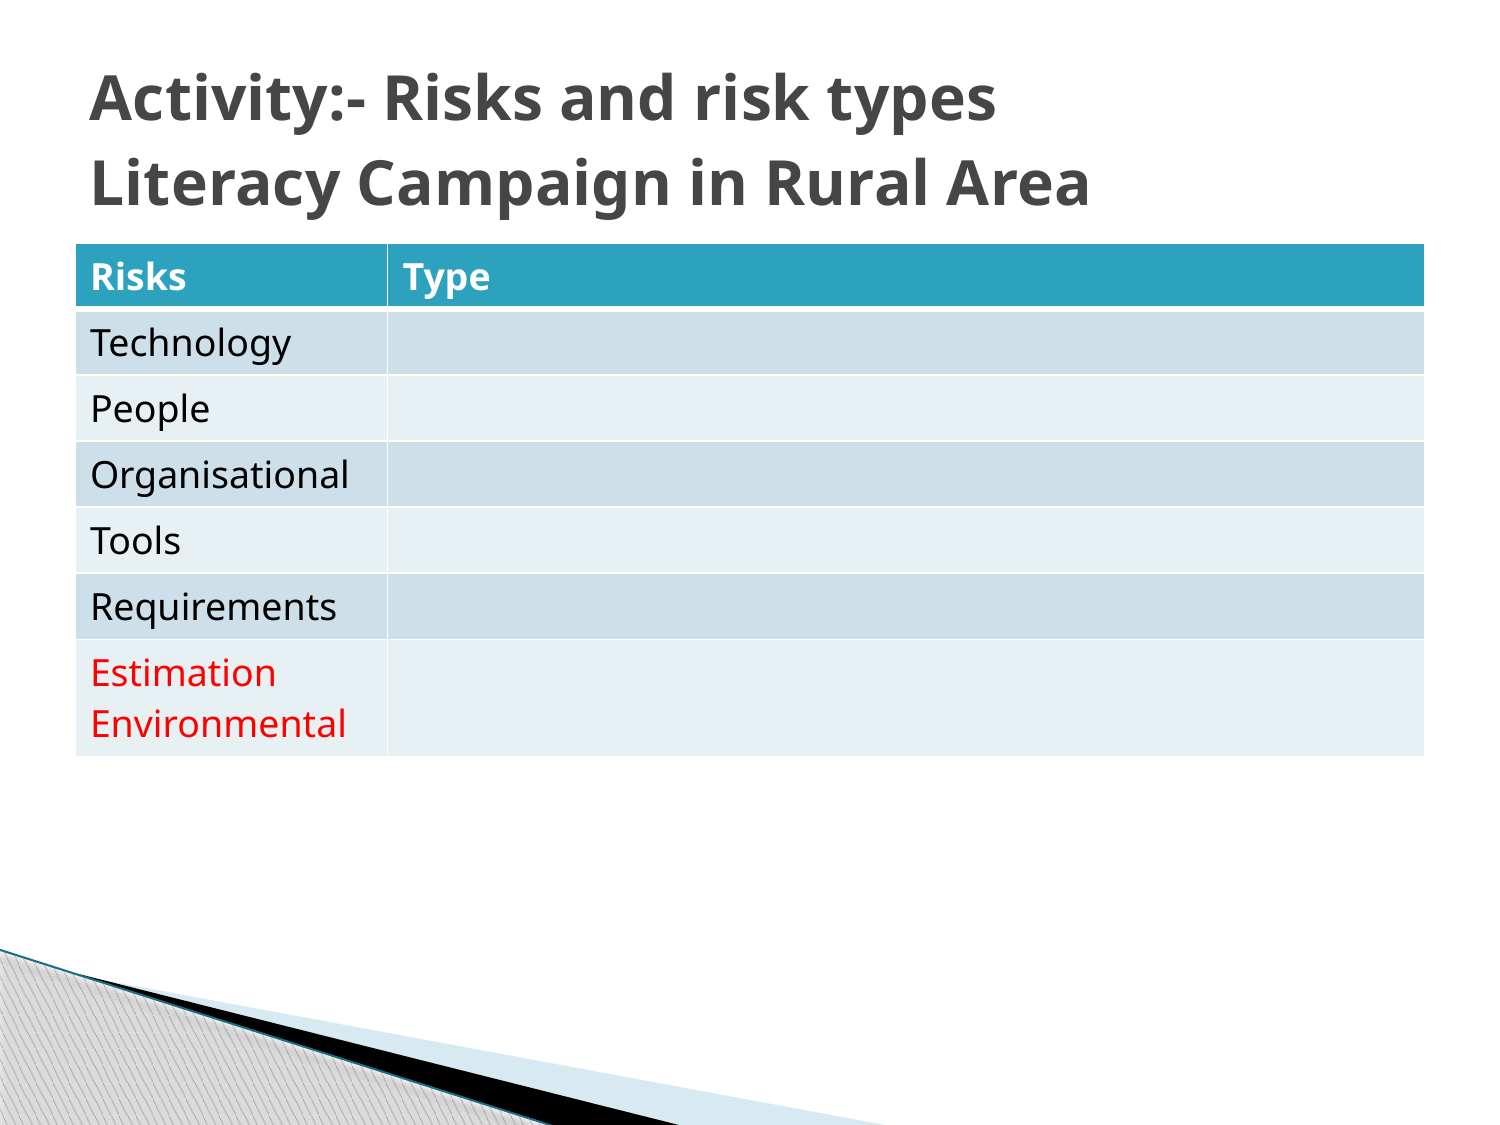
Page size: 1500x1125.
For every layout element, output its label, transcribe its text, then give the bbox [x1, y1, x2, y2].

title Activity:- Risks and risk types Literacy Campaign in Rural Area [75, 45, 1425, 233]
table_cell [388, 376, 1424, 440]
table_cell Tools [76, 508, 387, 572]
table_cell Requirements [76, 574, 387, 639]
table_cell [388, 640, 1424, 756]
table_cell Organisational [76, 442, 387, 506]
table_cell [388, 508, 1424, 572]
table_cell People [76, 376, 387, 440]
table_cell [388, 312, 1424, 374]
table_cell Technology [76, 312, 387, 374]
table_cell [388, 442, 1424, 506]
table_header Risks [76, 244, 387, 306]
table_header Type [388, 244, 1424, 306]
table_cell Estimation Environmental [76, 640, 387, 756]
table_cell [388, 574, 1424, 639]
